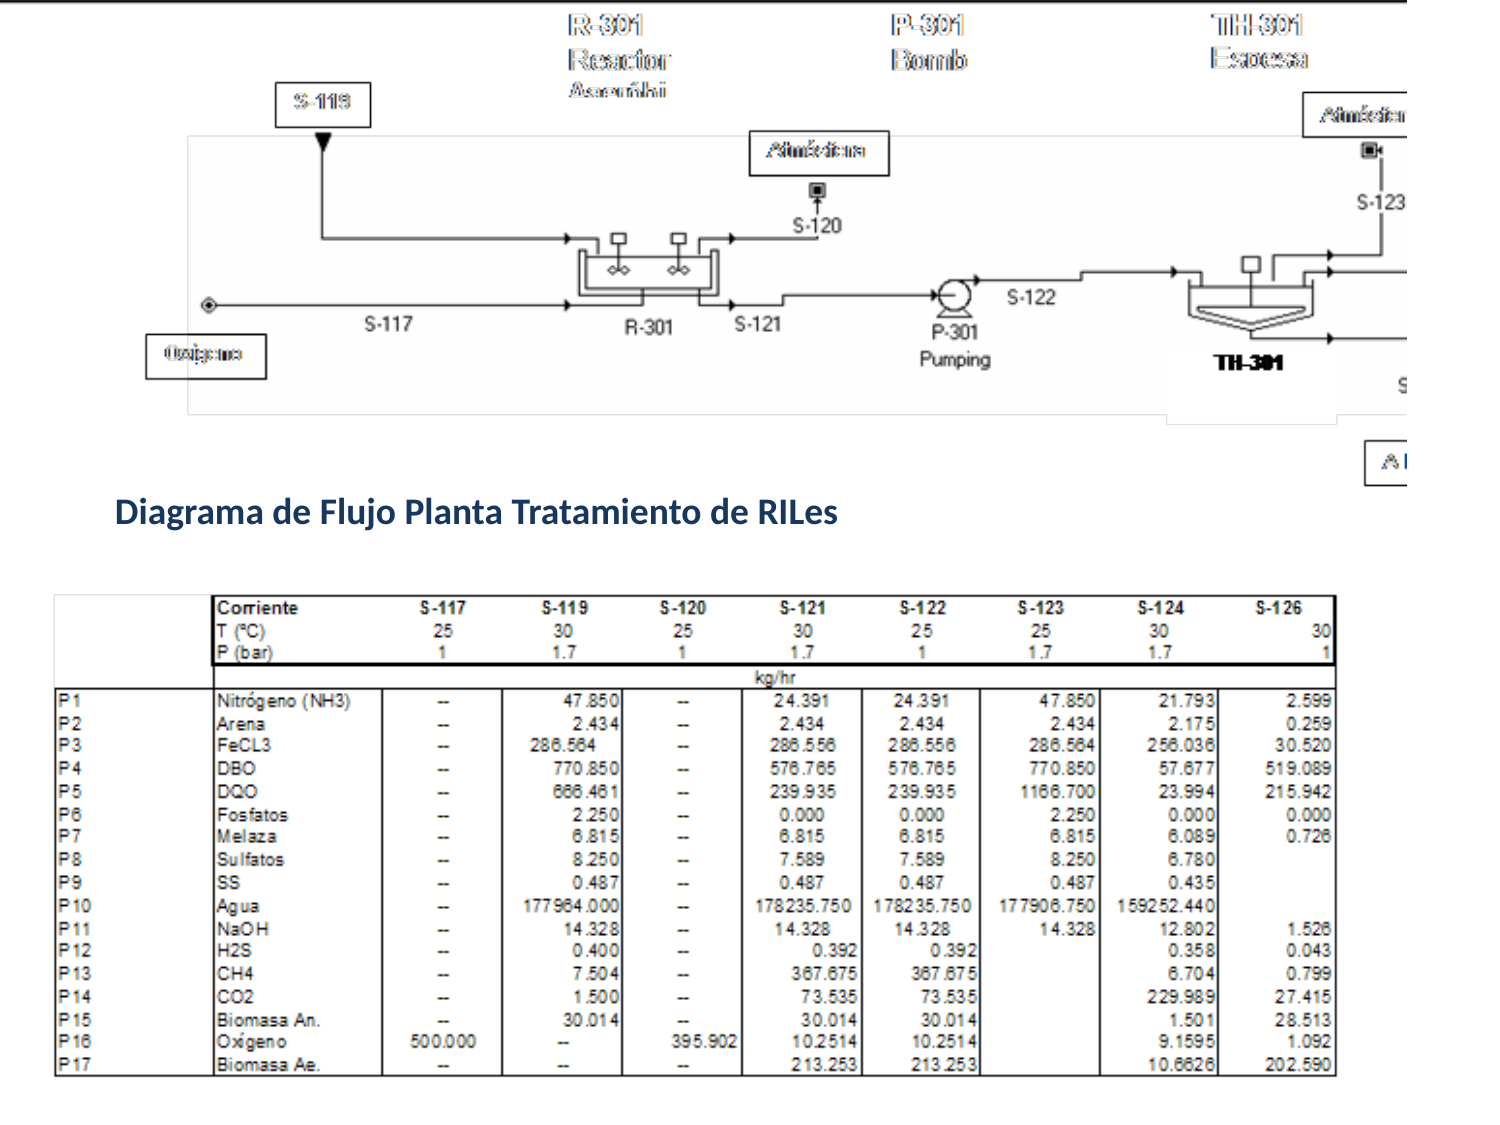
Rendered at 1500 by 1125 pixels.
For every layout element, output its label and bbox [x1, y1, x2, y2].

list [0, 0, 1407, 1125]
